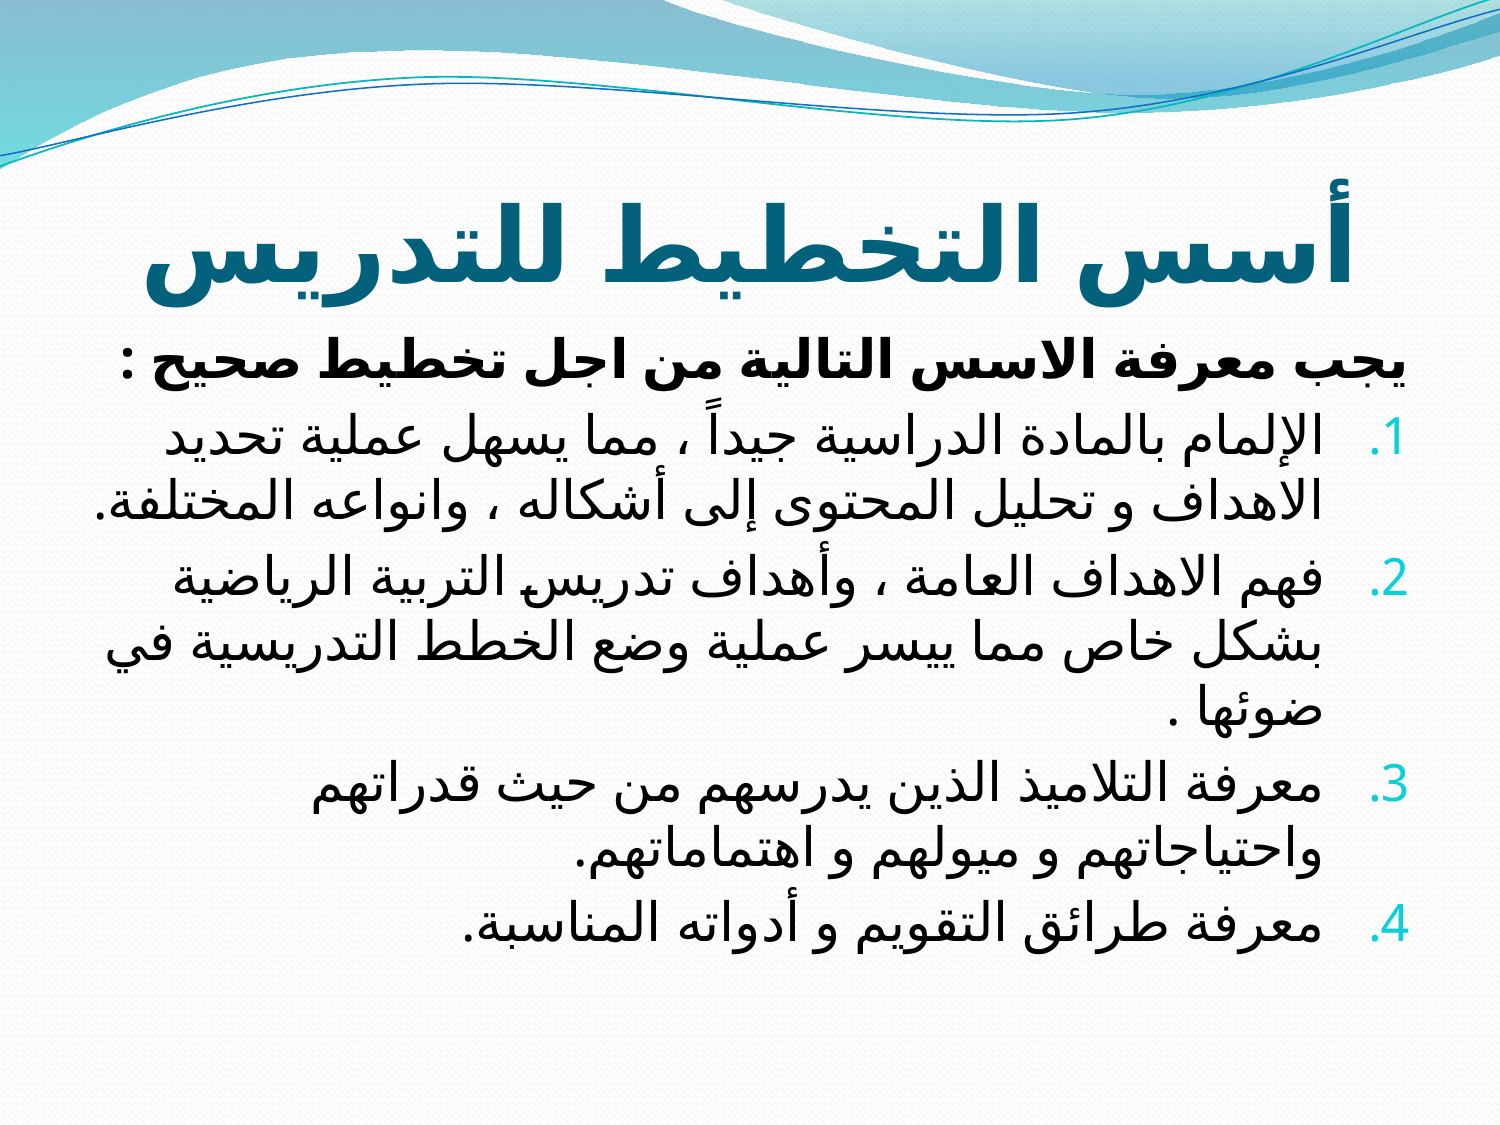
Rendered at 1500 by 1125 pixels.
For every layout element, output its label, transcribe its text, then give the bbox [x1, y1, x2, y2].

title أسس التخطيط للتدريس [75, 115, 1425, 303]
list يجب معرفة الاسس التالية من اجل تخطيط صحيح : الإلمام بالمادة الدراسية جيداً ، مما يسهل عملية تحديد الاهداف و تحليل المحتوى إلى أشكاله ، وانواعه المختلفة. فهم الاهداف العامة ، وأهداف تدريس التربية الرياضية بشكل خاص مما ييسر عملية وضع الخطط التدريسية في ضوئها . معرفة التلاميذ الذين يدرسهم من حيث قدراتهم واحتياجاتهم و ميولهم و اهتماماتهم. معرفة طرائق التقويم و أدواته المناسبة. [75, 317, 1425, 1038]
